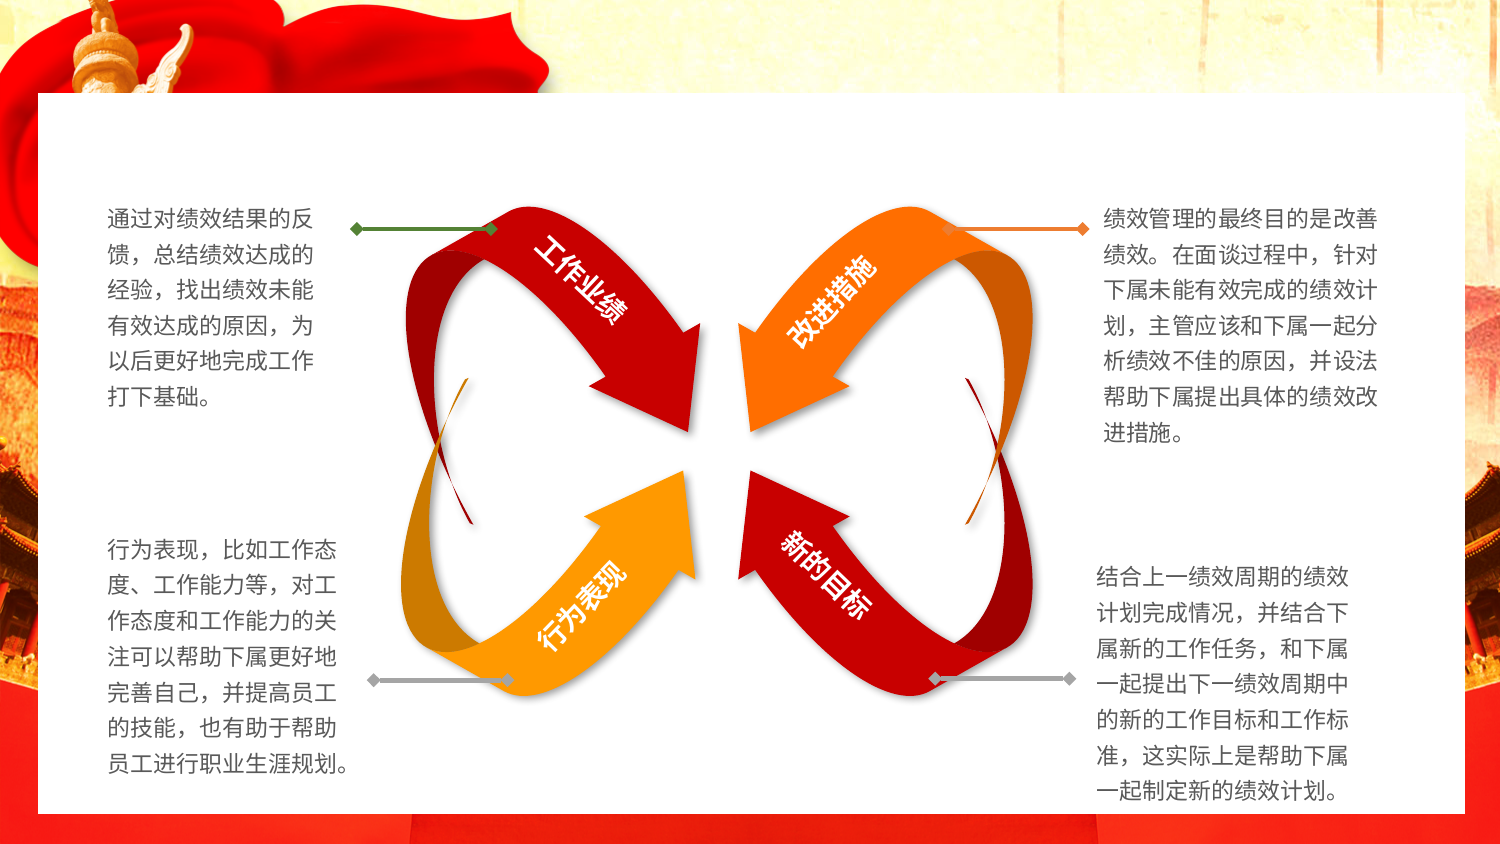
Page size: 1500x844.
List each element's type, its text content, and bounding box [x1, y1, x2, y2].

text_box 通过对绩效结果的反馈，总结绩效达成的经验，找出绩效未能有效达成的原因，为以后更好地完成工作打下基础。 [93, 189, 346, 418]
picture [0, 0, 1500, 844]
text_box 结合上一绩效周期的绩效计划完成情况，并结合下属新的工作任务，和下属一起提出下一绩效周期中的新的工作目标和工作标准，这实际上是帮助下属一起制定新的绩效计划。 [1082, 547, 1378, 812]
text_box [395, 211, 699, 493]
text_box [744, 173, 1044, 493]
text_box 行为表现，比如工作态度、工作能力等，对工作态度和工作能力的关注可以帮助下属更好地完善自己，并提高员工的技能，也有助于帮助员工进行职业生涯规划。 [93, 520, 368, 784]
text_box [744, 493, 1044, 691]
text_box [390, 410, 690, 691]
title [0, 45, 1294, 208]
text_box 绩效管理的最终目的是改善绩效。在面谈过程中，针对下属未能有效完成的绩效计划，主管应该和下属一起分析绩效不佳的原因，并设法帮助下属提出具体的绩效改进措施。 [1089, 189, 1400, 453]
